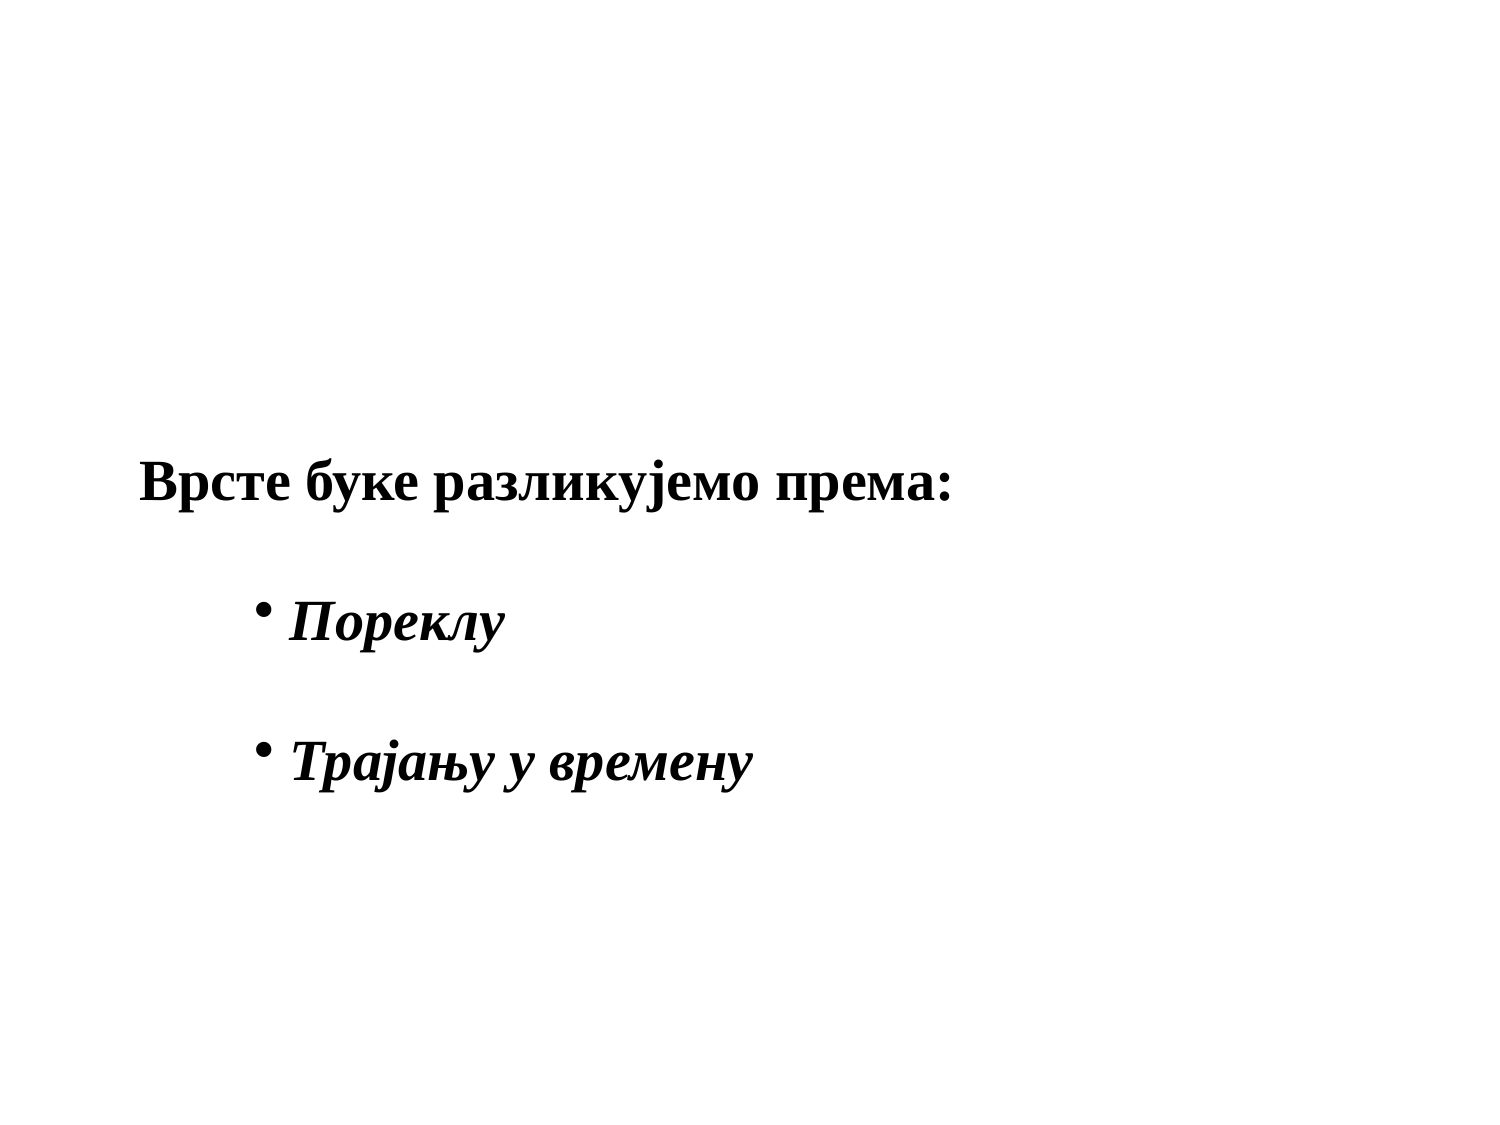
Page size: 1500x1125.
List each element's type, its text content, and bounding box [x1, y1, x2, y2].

text_box Врсте буке разликујемо према: Пореклу Трајању у времену [125, 434, 1275, 800]
